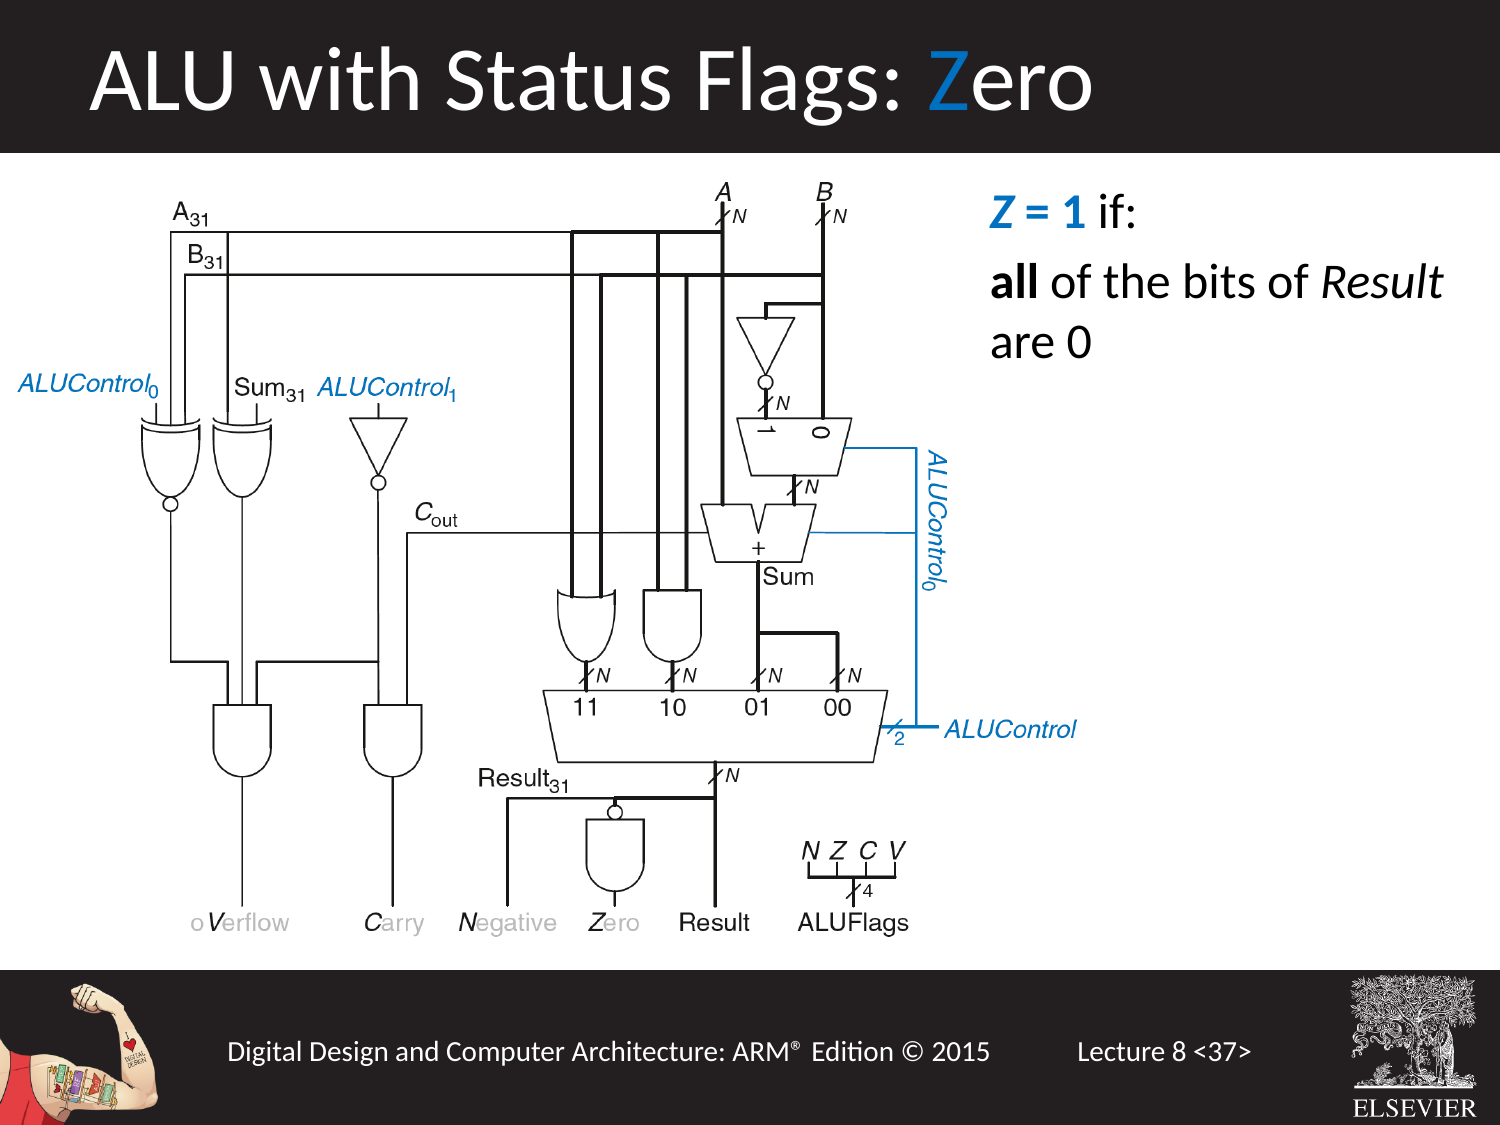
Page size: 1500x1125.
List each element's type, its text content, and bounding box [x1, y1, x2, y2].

text_box ALU with Status Flags: Zero [75, 11, 1375, 136]
text_box Z = 1 if: all of the bits of Result are 0 [1088, 171, 1500, 938]
picture [12, 171, 1088, 951]
text_box [112, 938, 1438, 1050]
picture [0, 979, 163, 1125]
picture [1350, 974, 1477, 1117]
